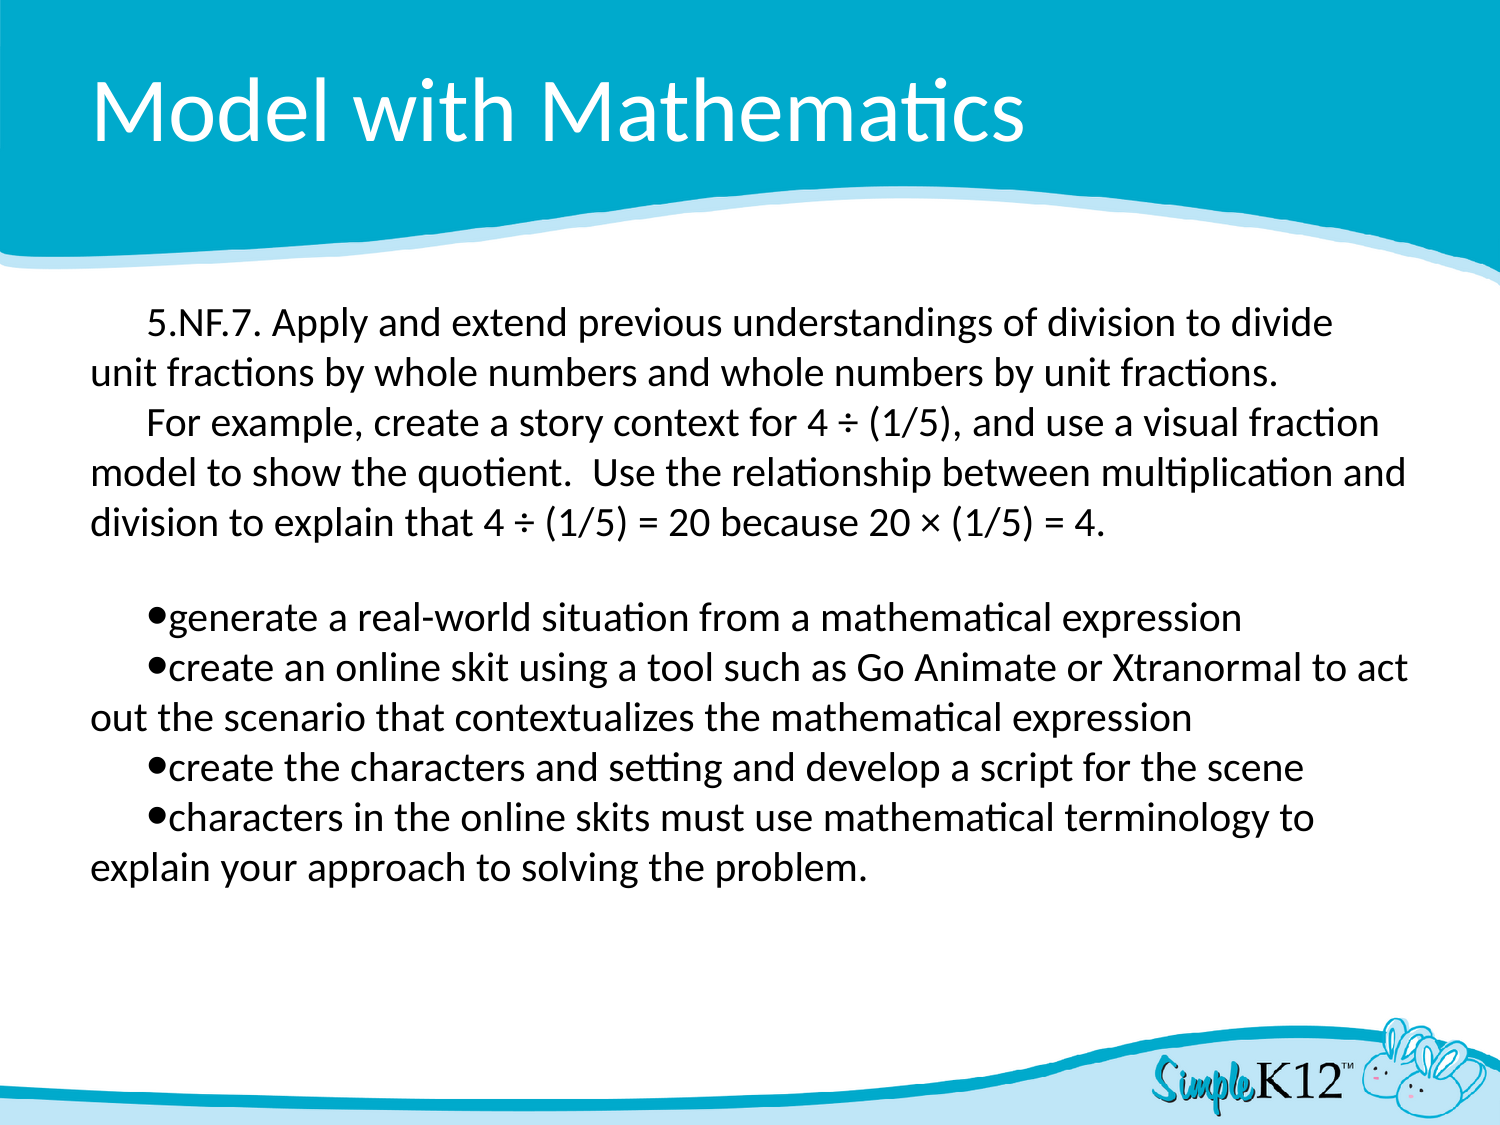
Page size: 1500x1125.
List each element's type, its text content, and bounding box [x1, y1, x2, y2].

picture [0, 0, 1500, 1125]
list 5.NF.7. Apply and extend previous understandings of division to divide unit fractions by whole numbers and whole numbers by unit fractions. For example, create a story context for 4 ÷ (1/5), and use a visual fraction model to show the quotient. Use the relationship between multiplication and division to explain that 4 ÷ (1/5) = 20 because 20 × (1/5) = 4. generate a real-world situation from a mathematical expression create an online skit using a tool such as Go Animate or Xtranormal to act out the scenario that contextualizes the mathematical expression create the characters and setting and develop a script for the scene characters in the online skits must use mathematical terminology to explain your approach to solving the problem. [75, 279, 1425, 950]
title Model with Mathematics [75, 0, 1275, 175]
